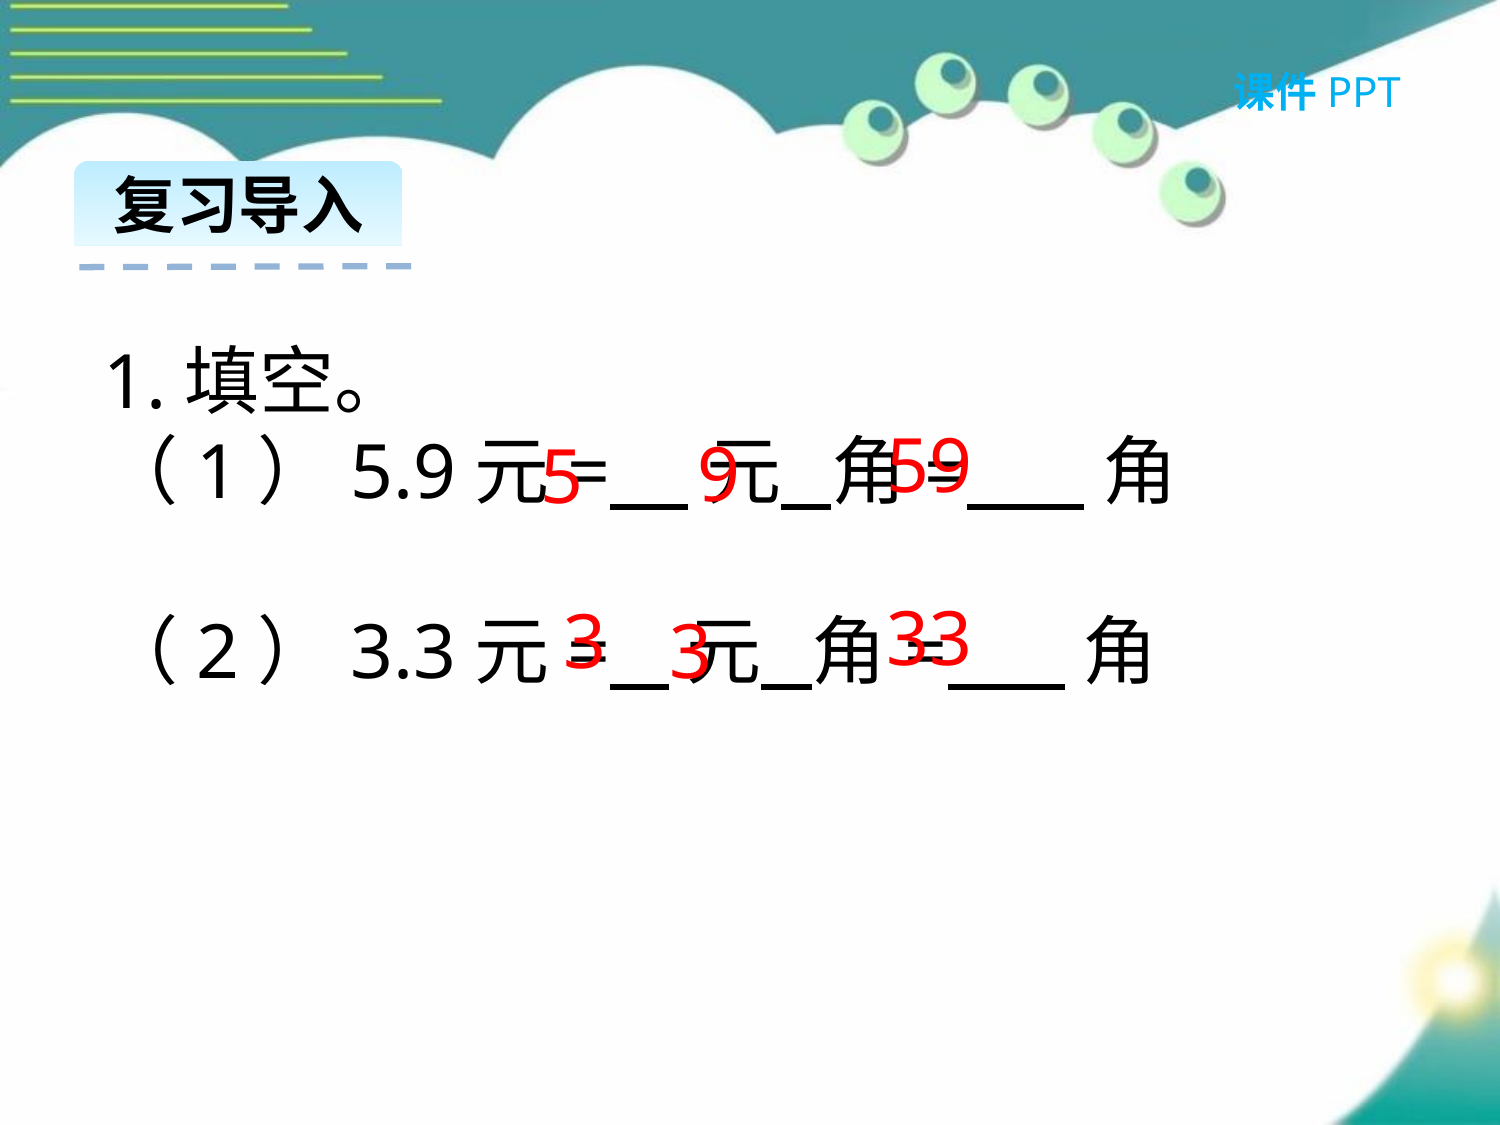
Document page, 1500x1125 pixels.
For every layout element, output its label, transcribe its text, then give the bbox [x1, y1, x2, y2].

text_box 课件PPT [1218, 58, 1418, 124]
text_box 33 [872, 583, 1006, 688]
text_box 9 [683, 418, 817, 524]
text_box 5 [525, 420, 660, 526]
text_box 3 [549, 586, 684, 691]
picture [0, 0, 1500, 1125]
text_box 1.填空。 （1）5.9元= 元 角= 角 （2）3.3元= 元 角= 角 [88, 326, 1336, 701]
text_box 59 [872, 410, 1006, 516]
text_box 复习导入 [74, 160, 403, 246]
text_box 3 [654, 596, 789, 701]
